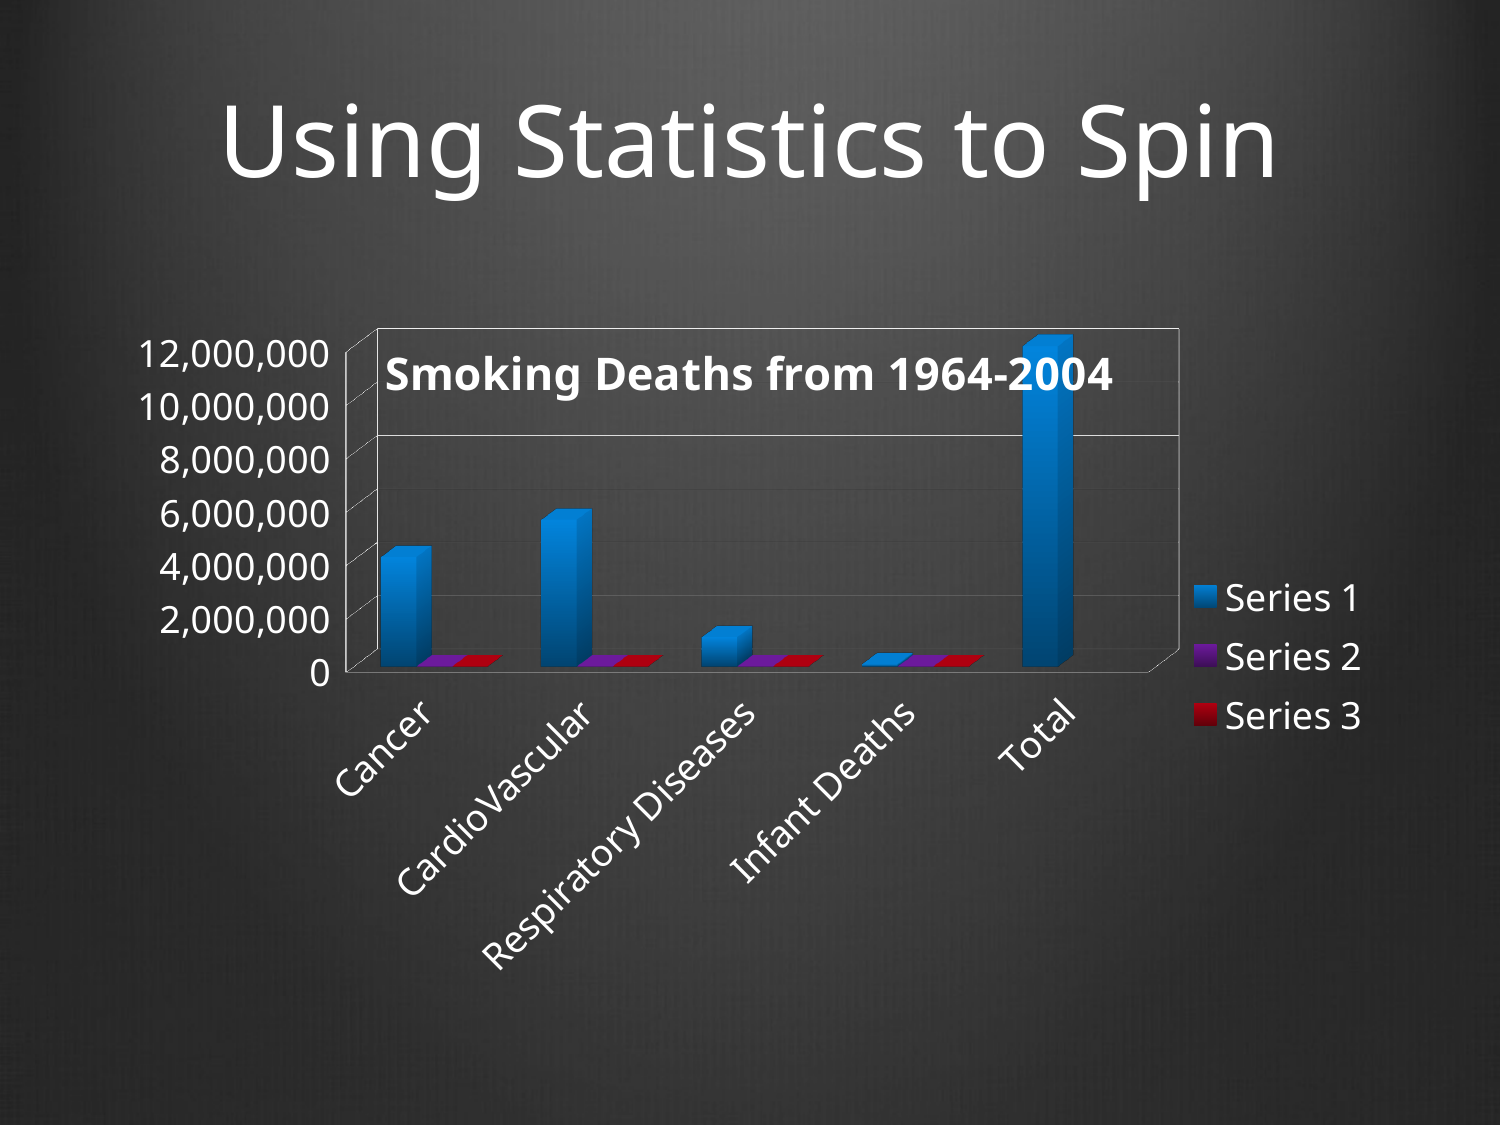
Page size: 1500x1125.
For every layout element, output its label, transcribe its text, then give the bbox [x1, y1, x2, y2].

chart [112, 306, 1388, 1005]
title Using Statistics to Spin [112, 19, 1388, 255]
